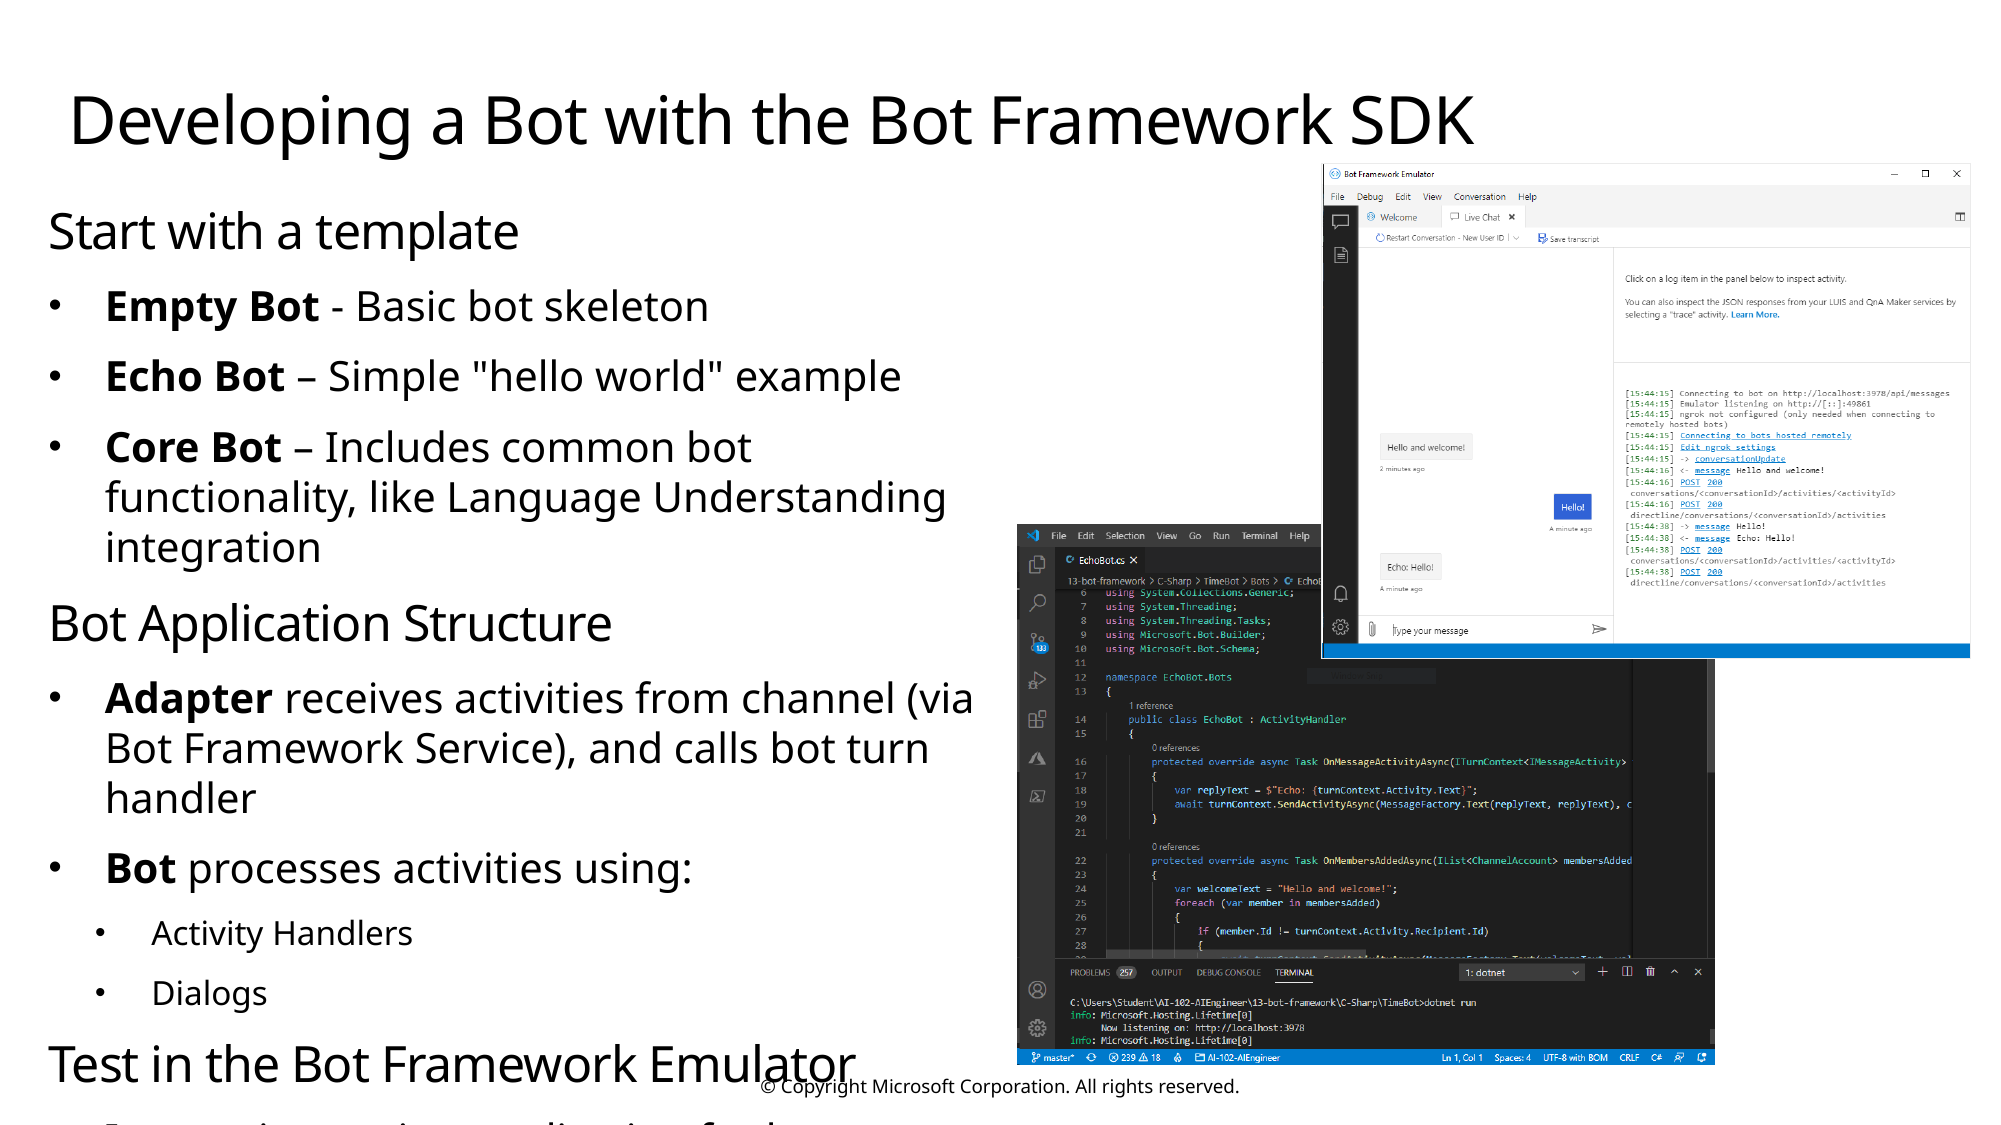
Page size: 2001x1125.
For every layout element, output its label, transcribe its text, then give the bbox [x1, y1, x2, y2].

list Start with a template Empty Bot - Basic bot skeleton Echo Bot – Simple "hello world" example Core Bot – Includes common bot functionality, like Language Understanding integration Bot Application Structure Adapter receives activities from channel (via Bot Framework Service), and calls bot turn handler Bot processes activities using: Activity Handlers Dialogs Test in the Bot Framework Emulator Interactive testing application for bots [48, 184, 1038, 1092]
picture [1017, 163, 1972, 1066]
title Developing a Bot with the Bot Framework SDK [68, 72, 1930, 184]
